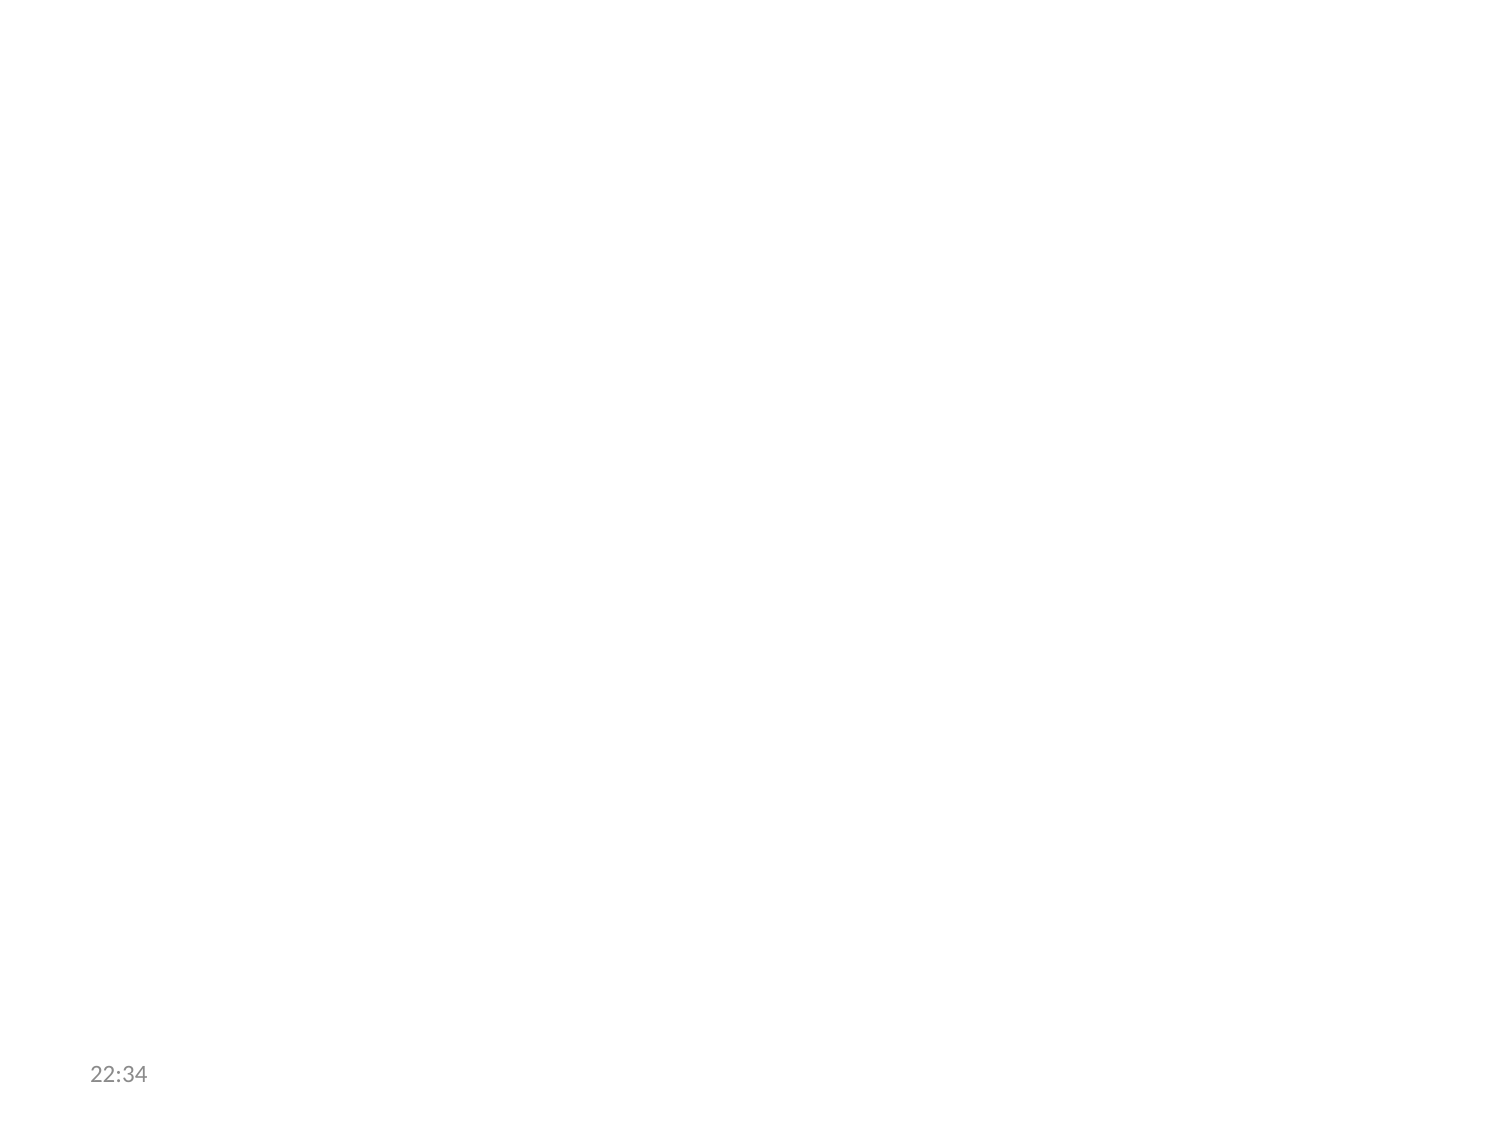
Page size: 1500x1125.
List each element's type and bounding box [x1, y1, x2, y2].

slide_number [75, 1042, 425, 1103]
